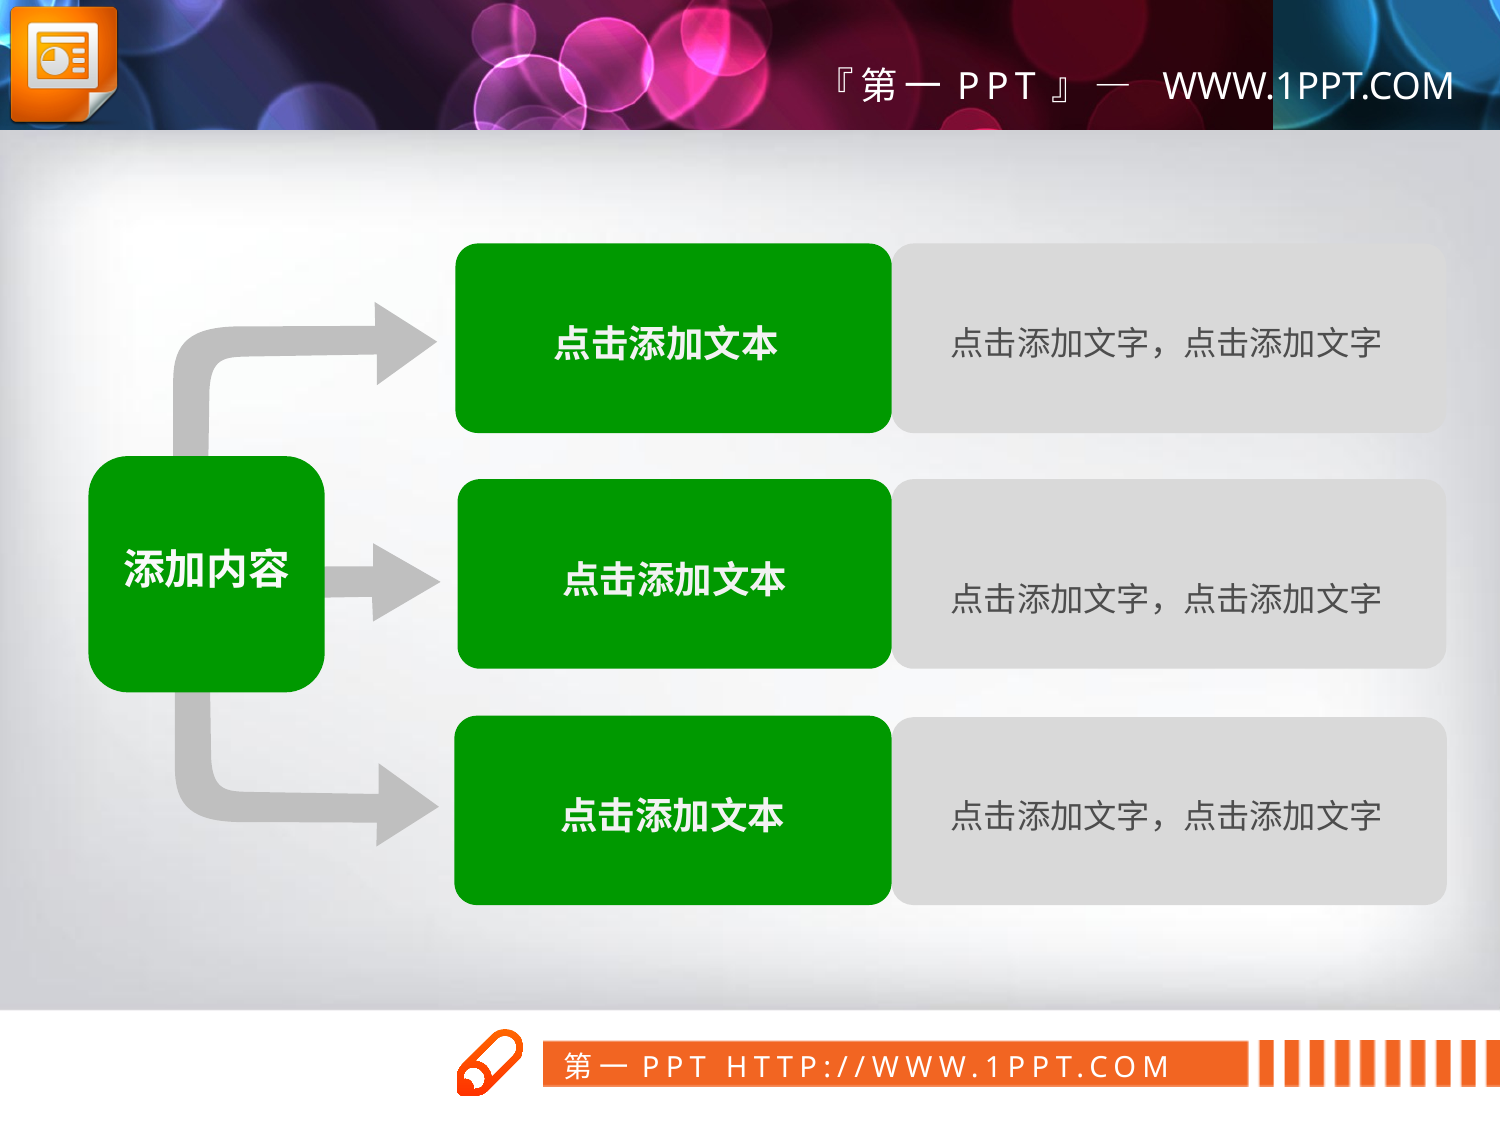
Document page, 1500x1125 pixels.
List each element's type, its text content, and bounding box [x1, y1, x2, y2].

text_box 添加内容 [88, 456, 325, 693]
text_box 点击添加文字，点击添加文字 [892, 479, 1447, 669]
picture [0, 0, 1500, 1012]
text_box 点击添加文字，点击添加文字 [892, 717, 1447, 906]
text_box 点击添加文本 [454, 715, 892, 906]
text_box [174, 693, 439, 847]
text_box 点击添加文本 [457, 479, 892, 669]
text_box 点击添加文字，点击添加文字 [892, 243, 1447, 434]
text_box [325, 543, 441, 622]
picture [543, 1040, 1500, 1087]
text_box [173, 301, 438, 456]
text_box 点击添加文本 [455, 243, 892, 434]
